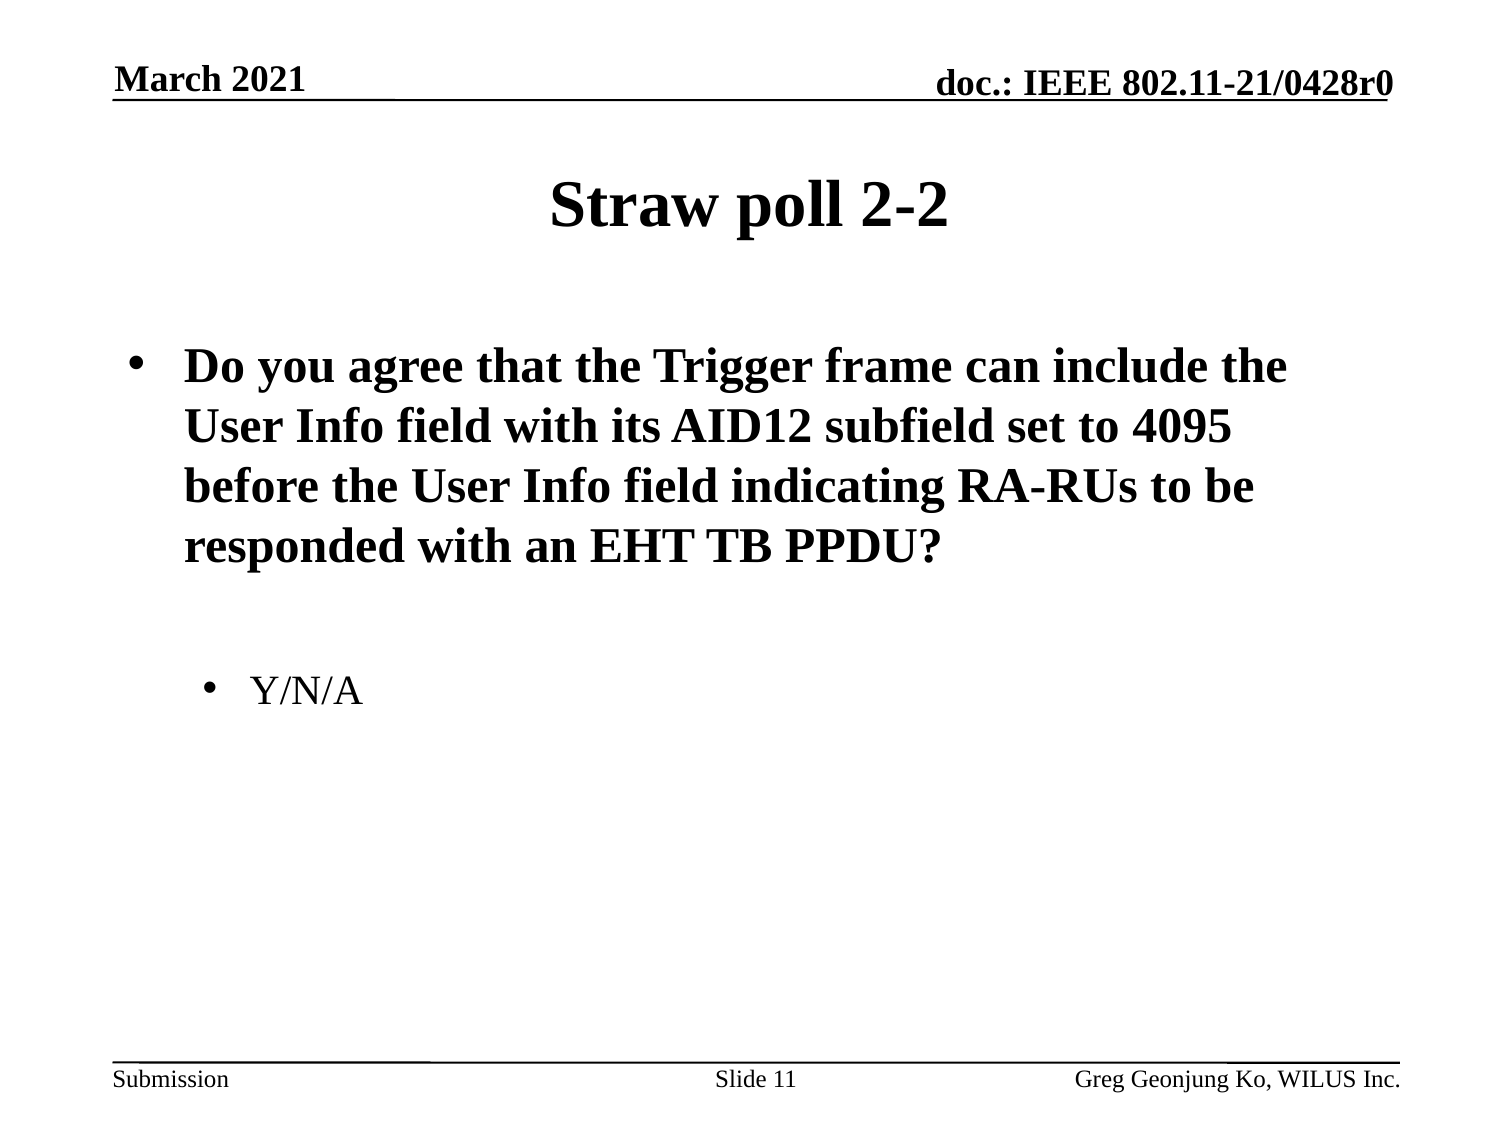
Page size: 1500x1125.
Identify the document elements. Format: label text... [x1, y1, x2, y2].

slide_number Slide 11 [712, 1061, 800, 1123]
title Straw poll 2-2 [112, 112, 1388, 288]
footer Greg Geonjung Ko, WILUS Inc. [878, 1061, 1402, 1093]
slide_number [114, 54, 423, 100]
list Do you agree that the Trigger frame can include the User Info field with its AID12 subfield set to 4095 before the User Info field indicating RA-RUs to be responded with an EHT TB PPDU? Y/N/A [112, 324, 1388, 1000]
